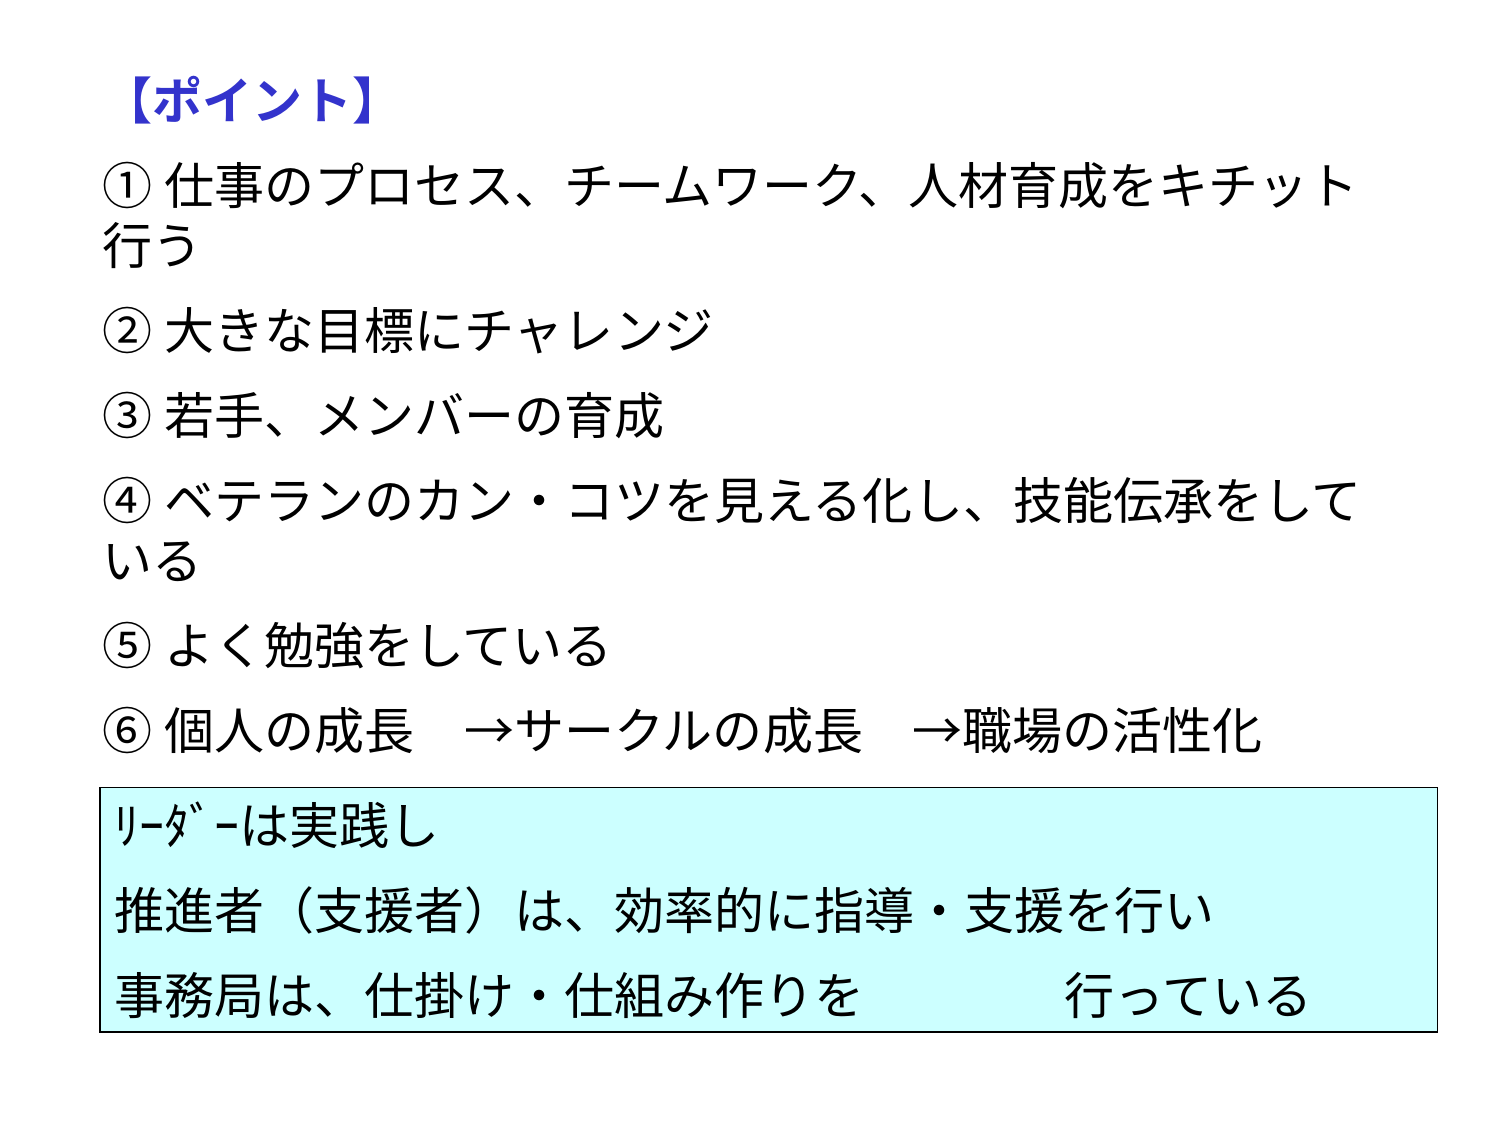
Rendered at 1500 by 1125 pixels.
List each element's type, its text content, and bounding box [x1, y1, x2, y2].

text_box ﾘｰﾀﾞｰは実践し 推進者（支援者）は、効率的に指導・支援を行い 事務局は、仕掛け・仕組み作りを 行っている [99, 787, 1438, 1033]
text_box 【ポイント】 ①仕事のプロセス、チームワーク、人材育成をキチット行う ②大きな目標にチャレンジ ③若手、メンバーの育成 ④ベテランのカン・コツを見える化し、技能伝承をしている ⑤よく勉強をしている ⑥個人の成長 →サークルの成長 →職場の活性化 [87, 62, 1388, 768]
